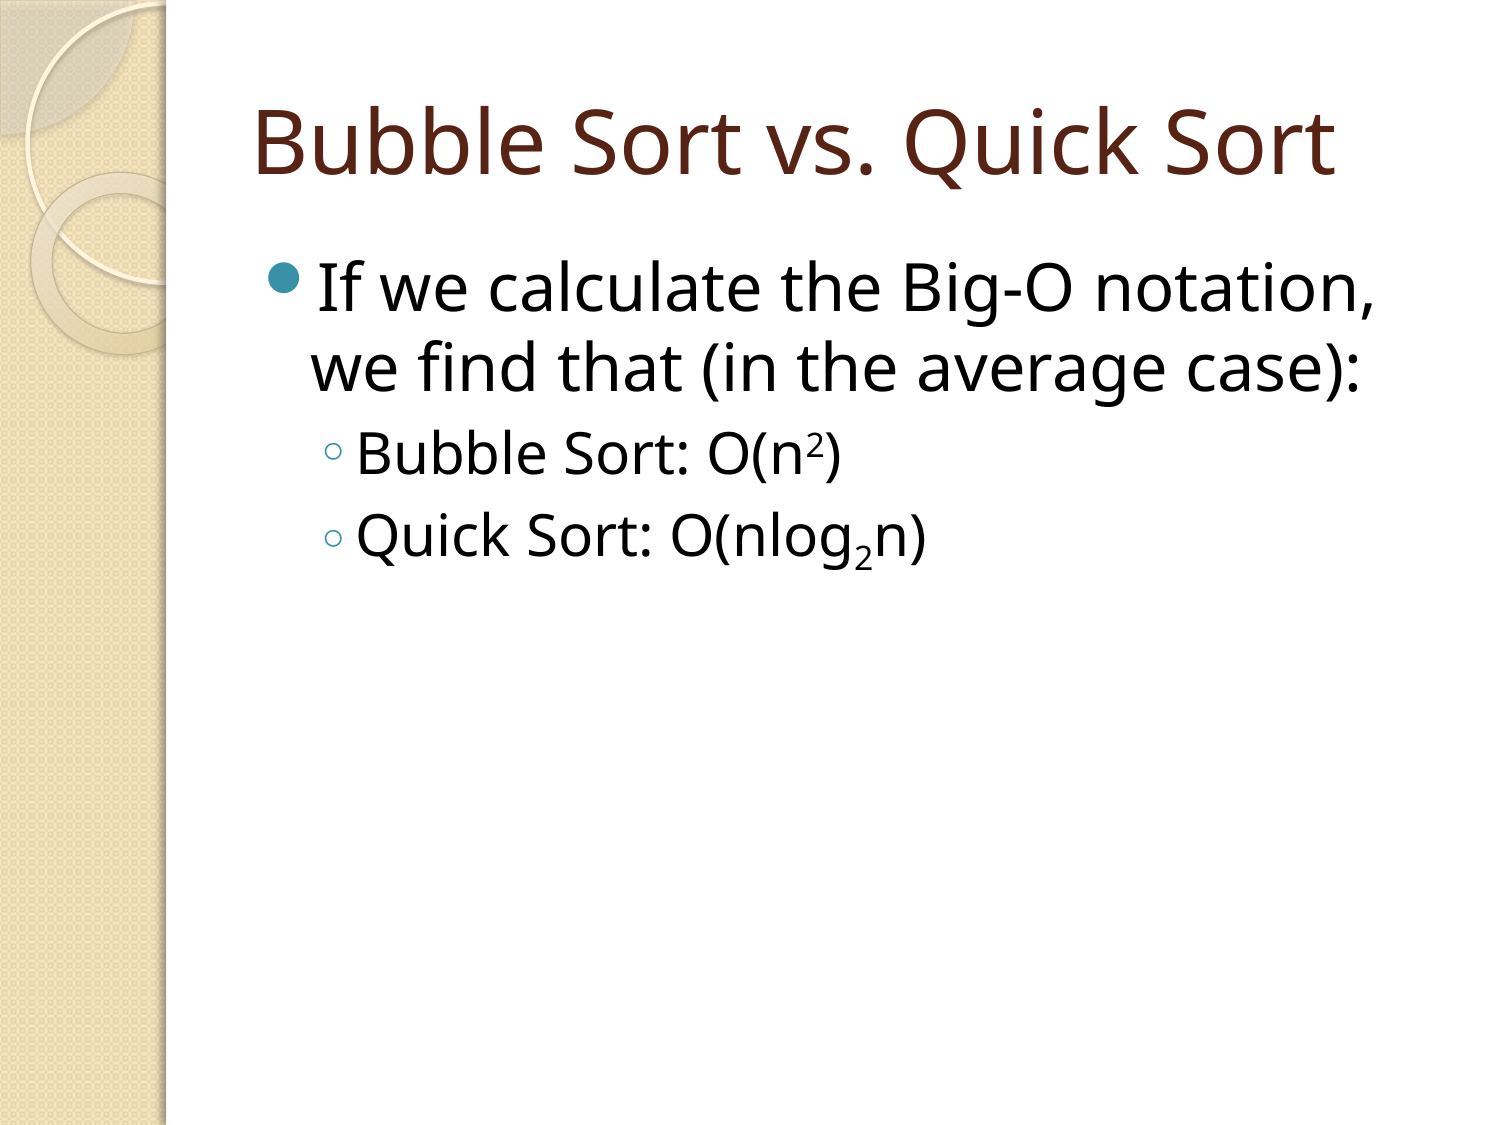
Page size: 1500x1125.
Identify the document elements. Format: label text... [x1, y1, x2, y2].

list If we calculate the Big-O notation, we find that (in the average case): Bubble Sort: O(n2) Quick Sort: O(nlog2n) [235, 237, 1466, 1026]
title Bubble Sort vs. Quick Sort [235, 45, 1466, 233]
